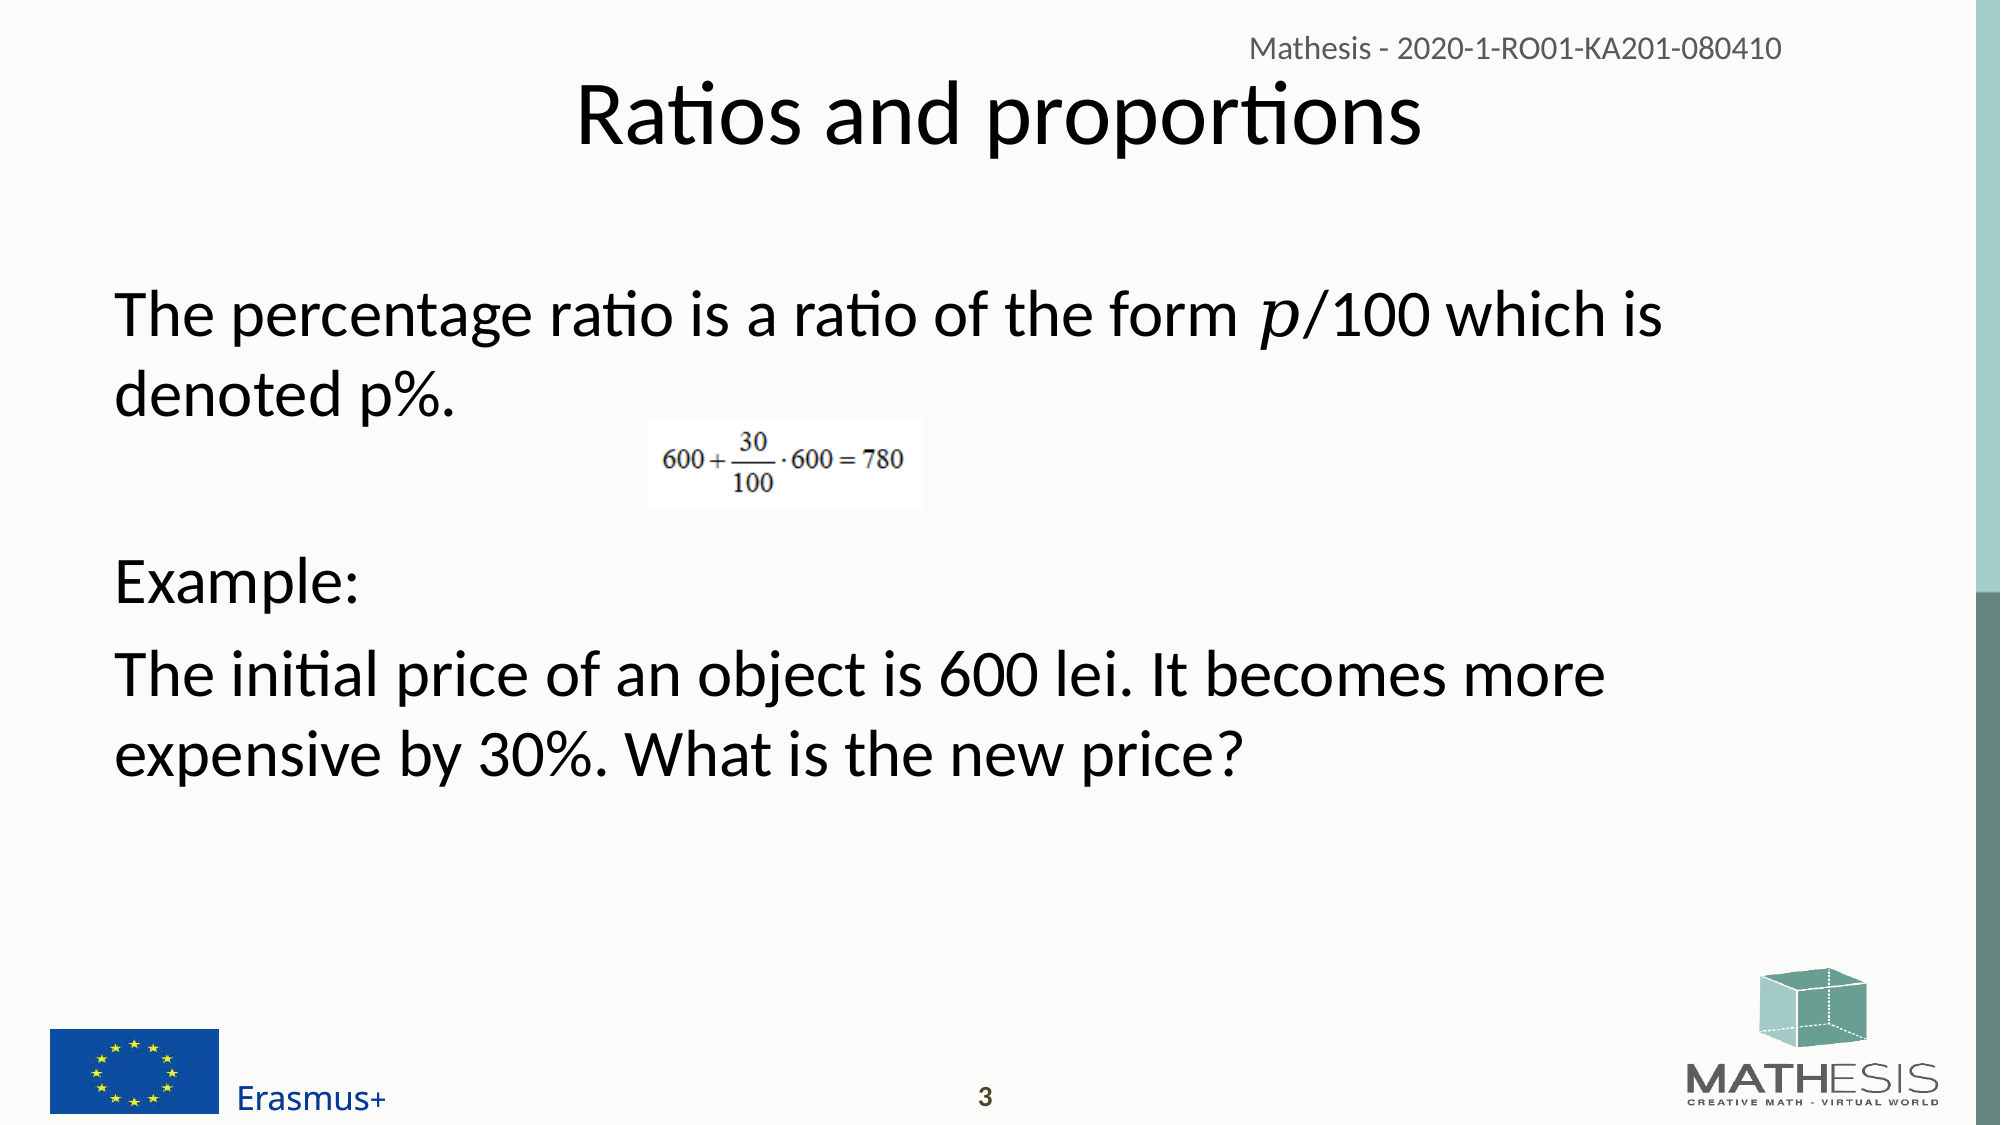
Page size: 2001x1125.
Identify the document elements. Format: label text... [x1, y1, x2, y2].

picture [646, 418, 923, 508]
list The percentage ratio is a ratio of the form 𝑝/100 which is denoted p%. Example: The initial price of an object is 600 lei. It becomes more expensive by 30%. What is the new price? [99, 262, 1900, 1005]
picture [50, 1029, 219, 1114]
title Ratios and proportions [99, 45, 1900, 233]
